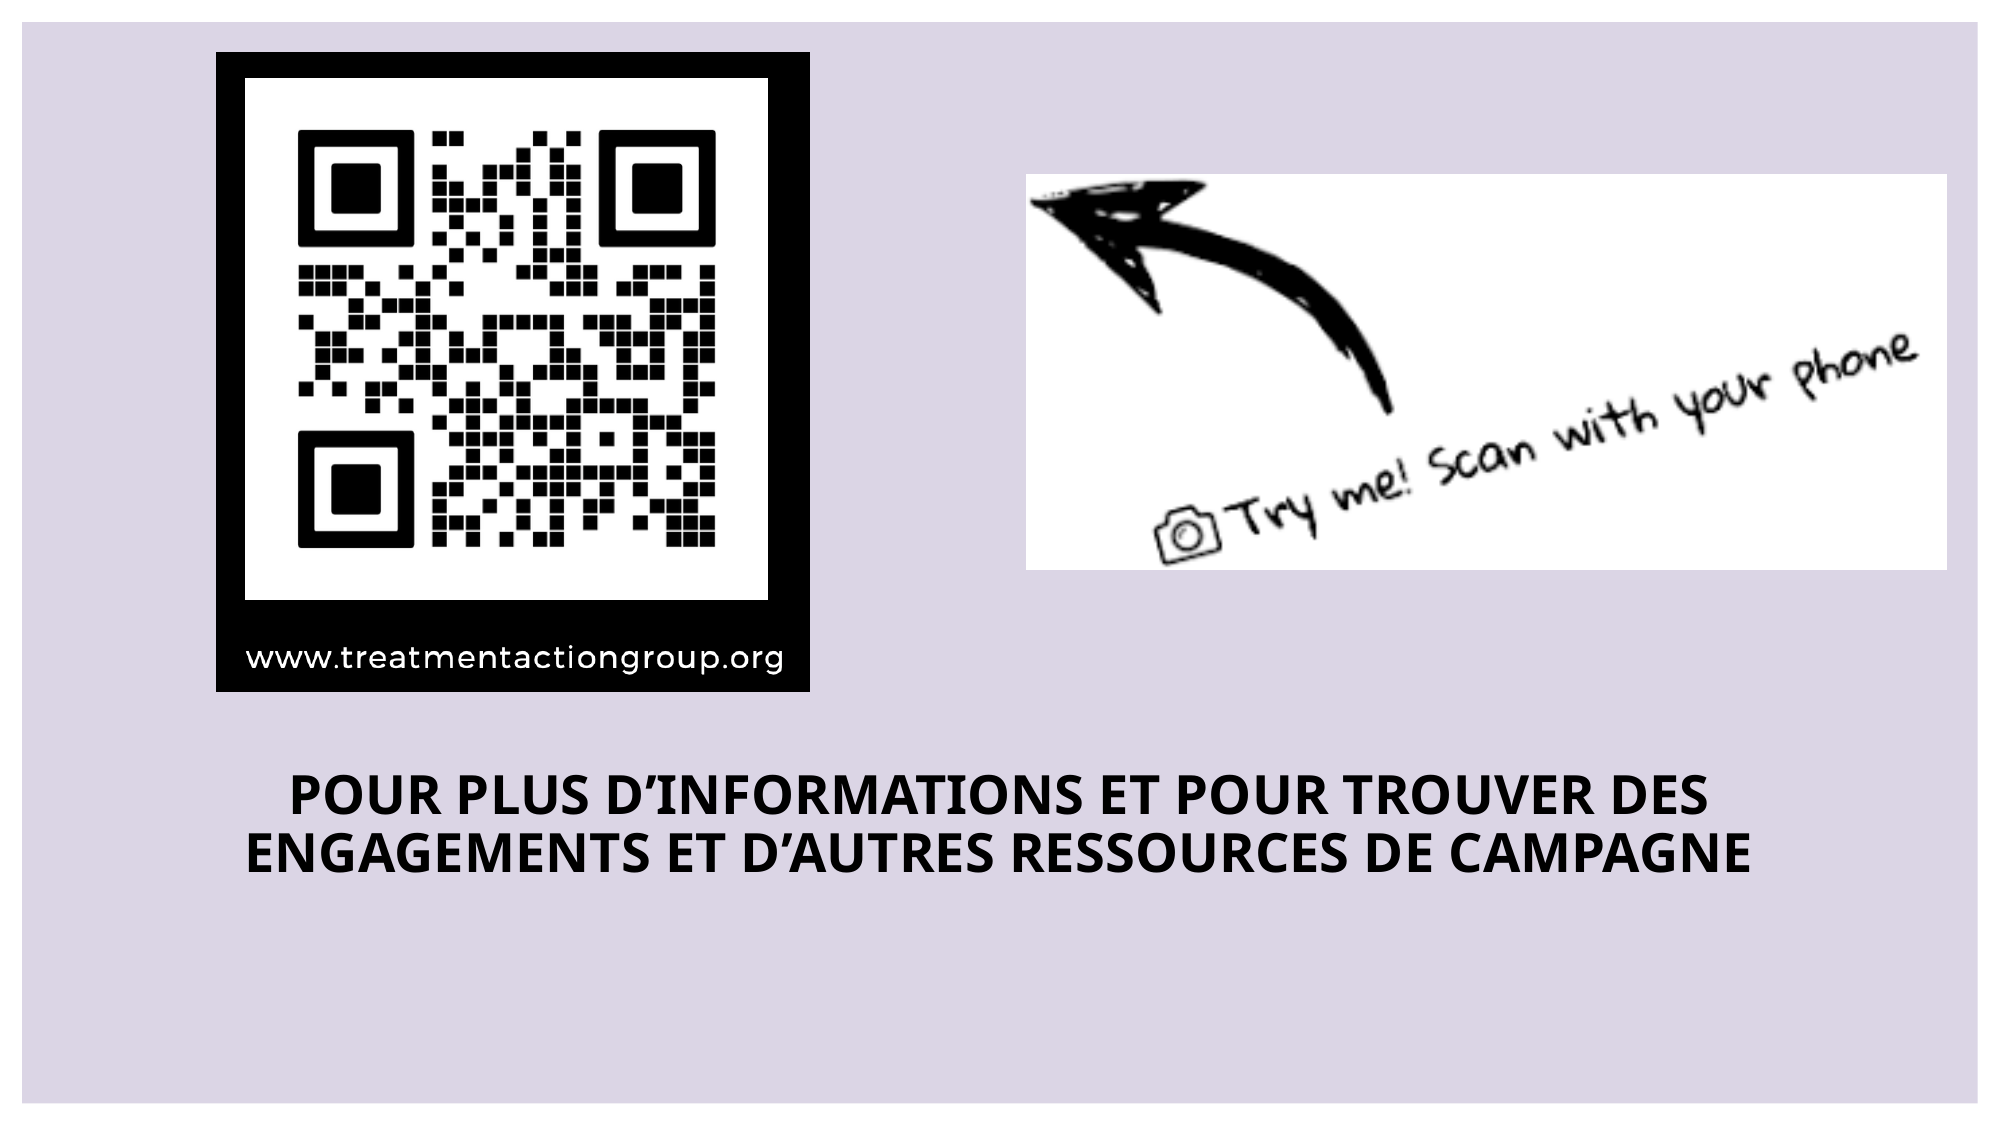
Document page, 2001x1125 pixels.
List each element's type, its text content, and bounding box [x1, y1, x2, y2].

text_box POUR PLUS D’INFORMATIONS ET POUR TROUVER DES ENGAGEMENTS ET D’AUTRES RESSOURCES DE CAMPAGNE [104, 738, 1895, 914]
picture [1025, 174, 1947, 570]
picture [216, 52, 810, 692]
